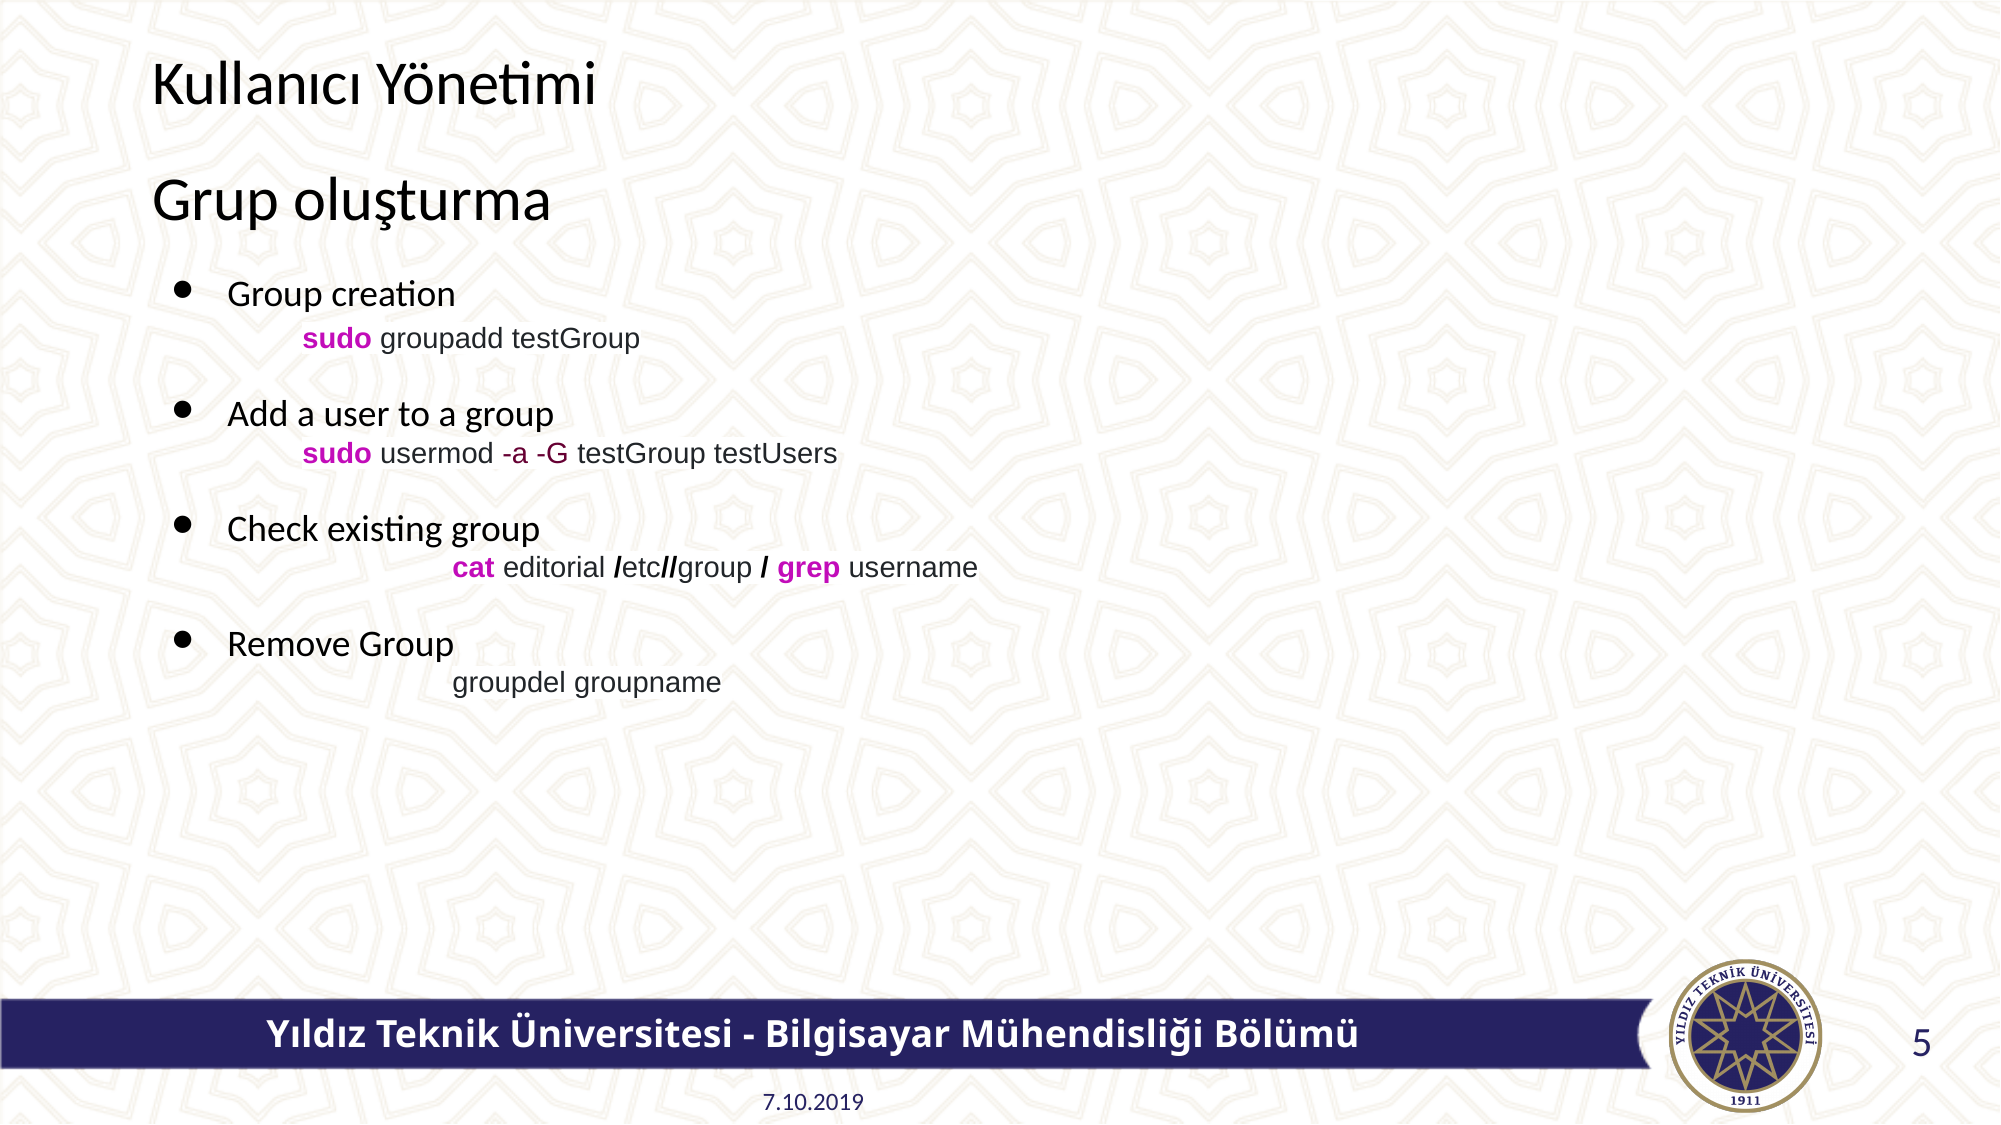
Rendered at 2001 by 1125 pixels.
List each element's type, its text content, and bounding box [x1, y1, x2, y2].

text_box Grup oluşturma Group creation sudo groupadd testGroup Add a user to a group sudo usermod -a -G testGroup testUsers Check existing group cat editorial /etc//group / grep username Remove Group groupdel groupname [137, 151, 1845, 979]
title Kullanıcı Yönetimi [137, 59, 1863, 109]
slide_number 5 [1844, 1010, 2000, 1071]
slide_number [0, 1070, 1628, 1125]
footer Yıldız Teknik Üniversitesi - Bilgisayar Mühendisliği Bölümü [0, 997, 1628, 1069]
picture [0, 0, 2000, 1125]
